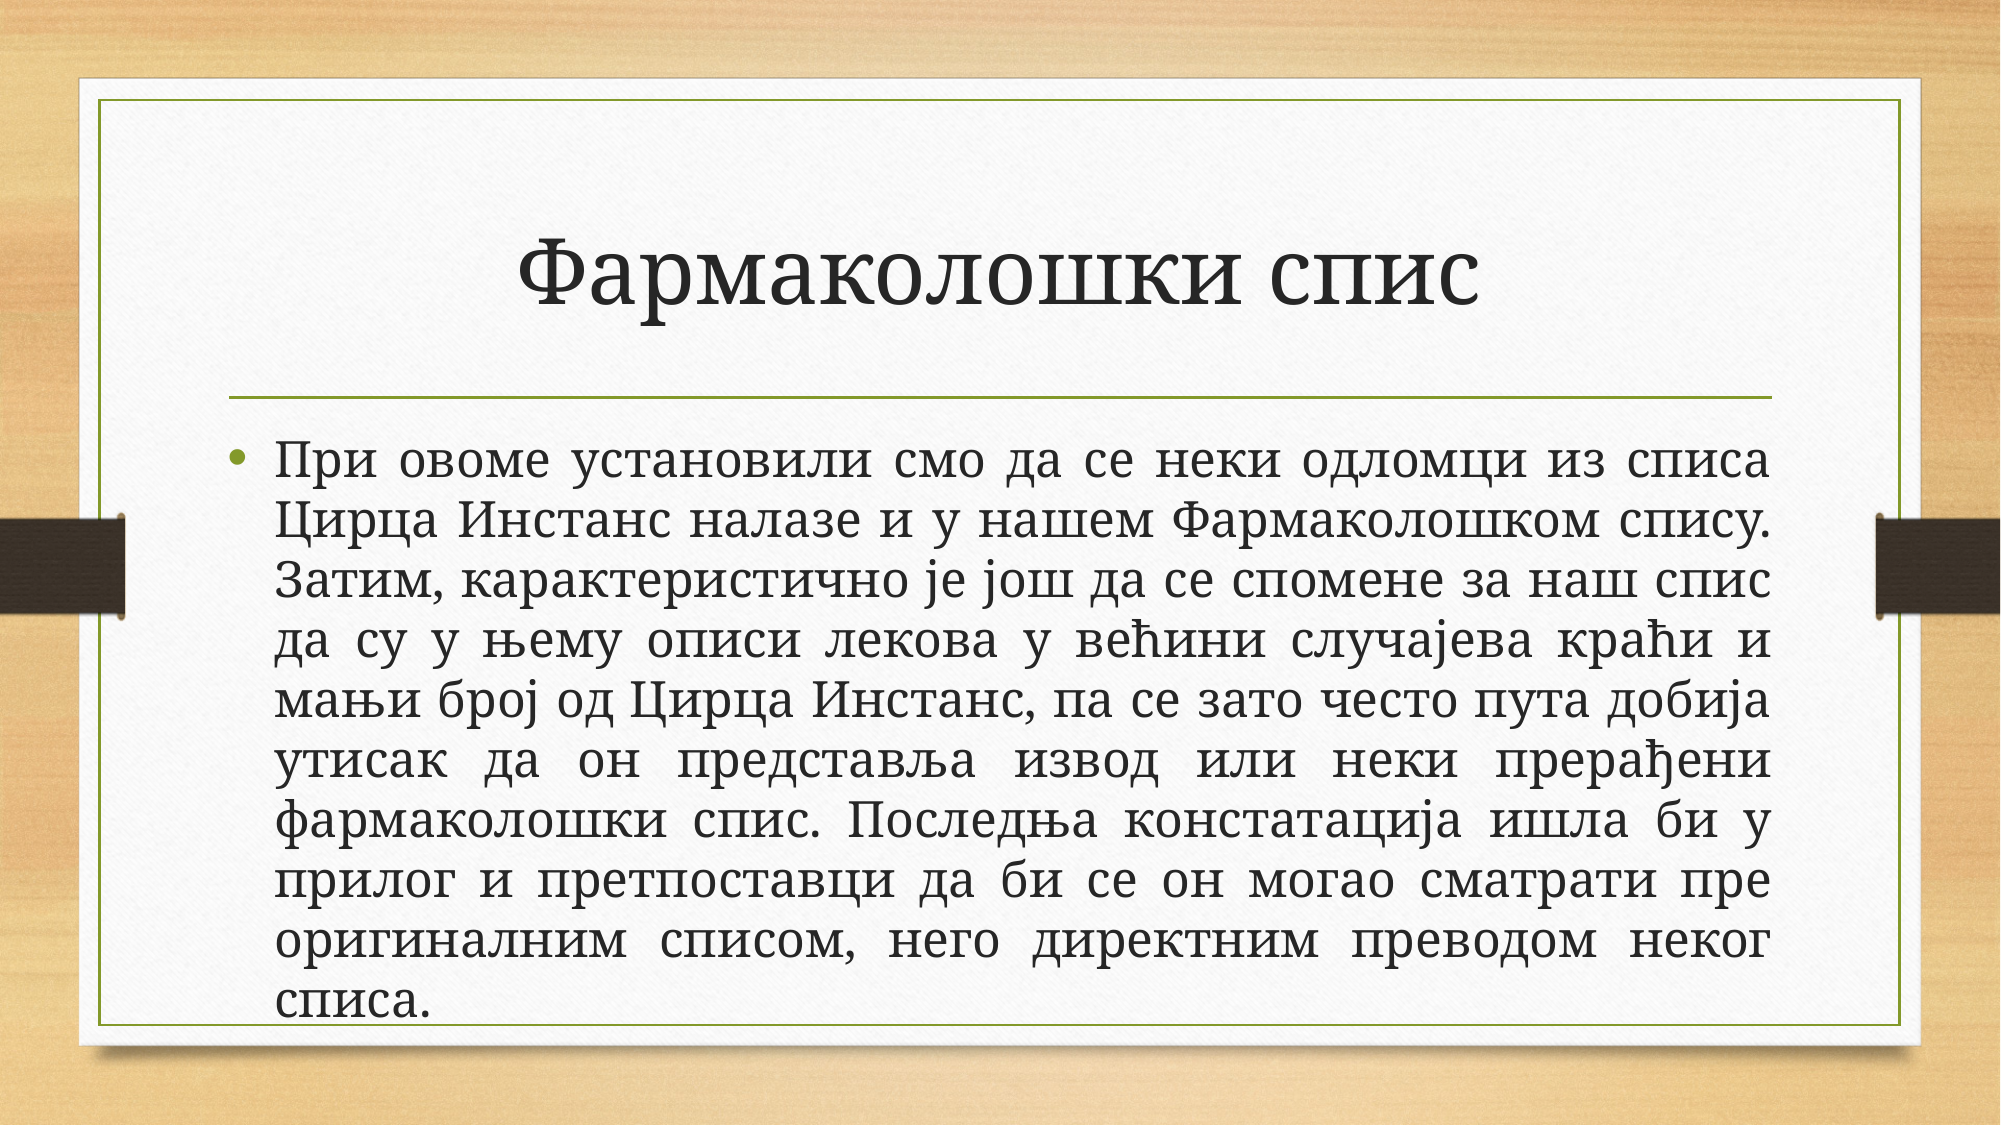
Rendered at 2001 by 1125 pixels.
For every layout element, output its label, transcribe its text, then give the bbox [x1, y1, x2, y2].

picture [0, 0, 2001, 1125]
list При овоме установили смо да се неки одломци из списа Цирца Инстанс налазе и у нашем Фармаколошком спису. Затим, карактеристично је још да се спомене за наш спис да су у њему описи лекова у већини случајева краћи и мањи број од Цирца Инстанс, па се зато често пута добија утисак да он представља извод или неки прерађени фармаколошки спис. Последња констатација ишла би у прилог и претпоставци да би се он могао сматрати пре оригиналним списом, него директним преводом неког списа. [212, 419, 1788, 964]
title Фармаколошки спис [212, 161, 1788, 375]
